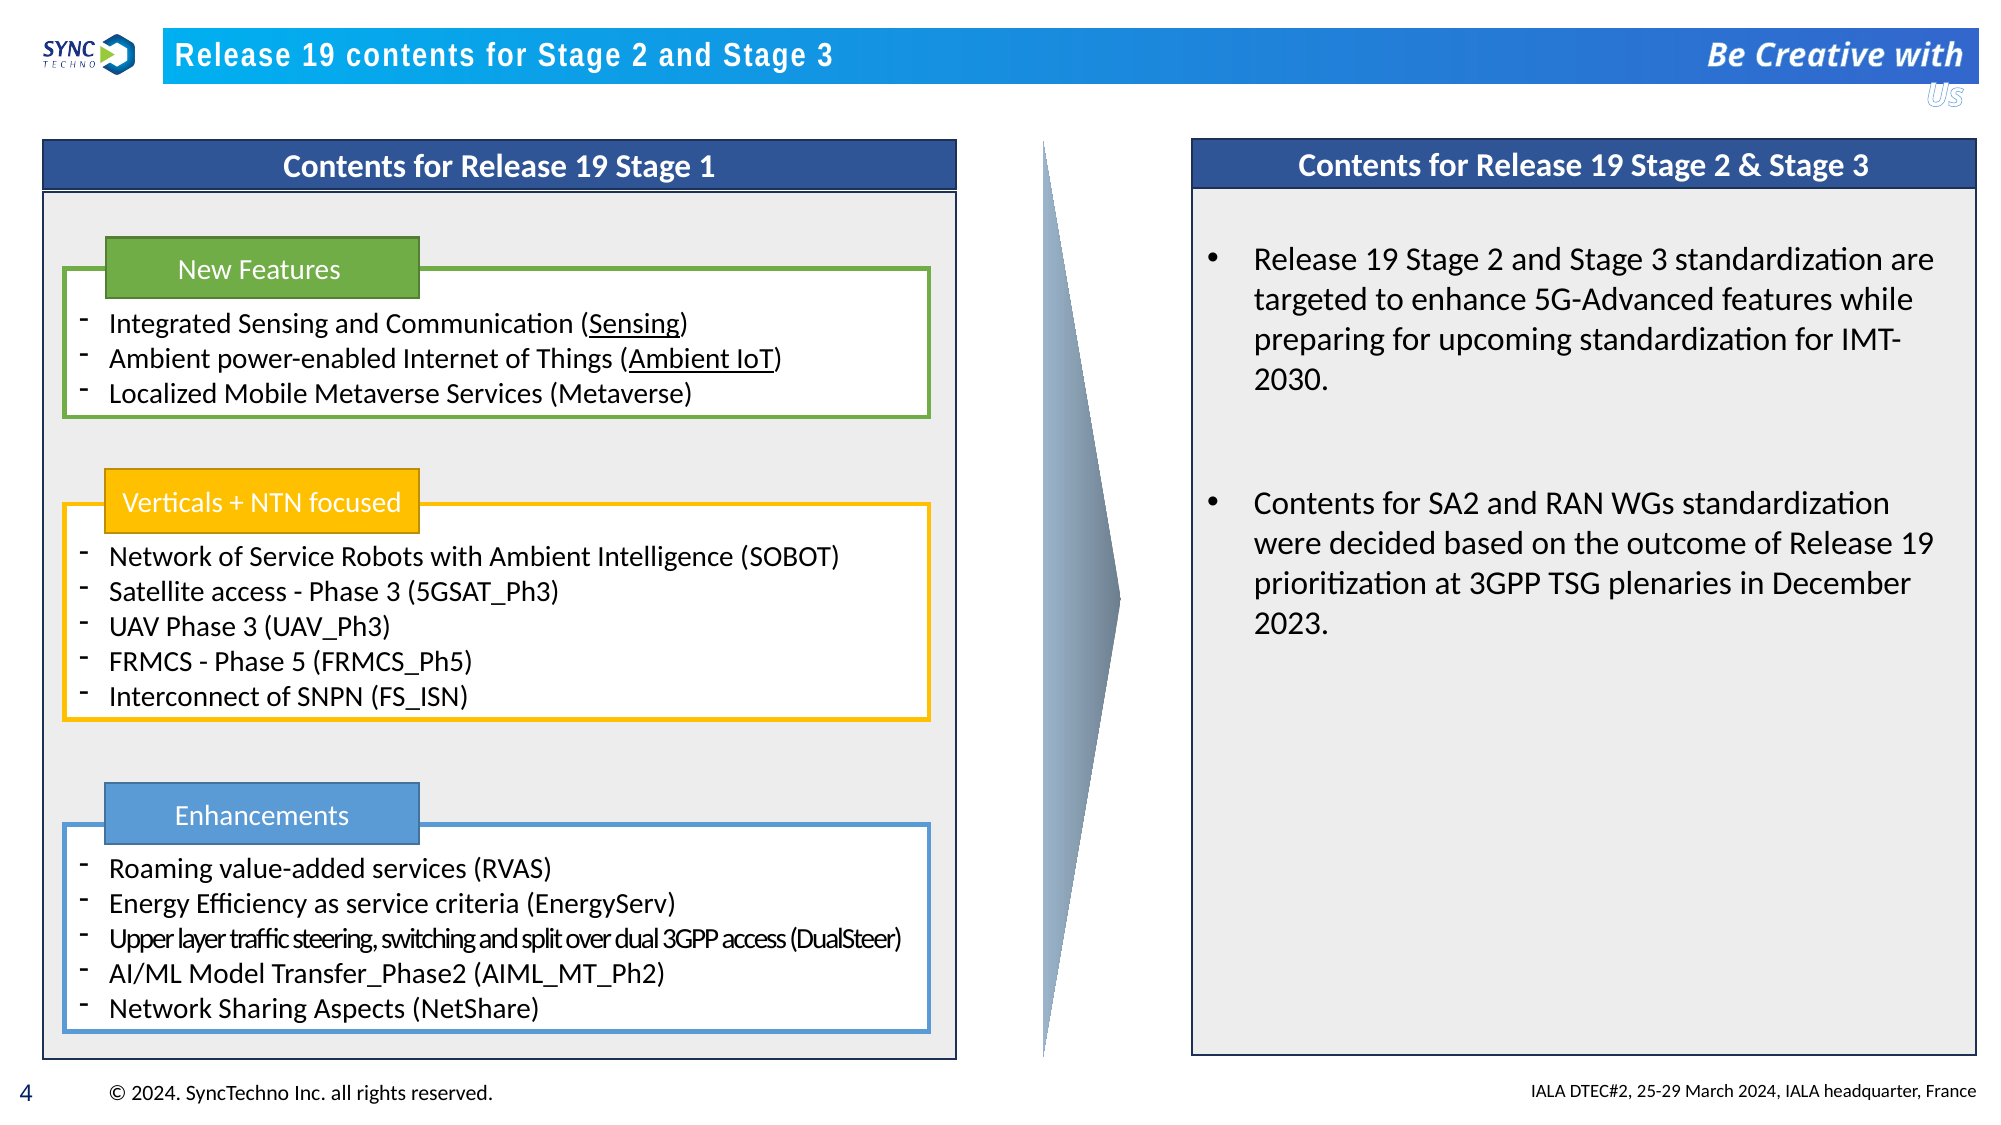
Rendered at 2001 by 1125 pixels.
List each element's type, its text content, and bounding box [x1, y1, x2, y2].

text_box [1191, 189, 1977, 1056]
text_box Release 19 Stage 2 and Stage 3 standardization are targeted to enhance 5G-Advanced features while preparing for upcoming standardization for IMT-2030. [1192, 230, 1976, 405]
text_box Contents for SA2 and RAN WGs standardization were decided based on the outcome of Release 19 prioritization at 3GPP TSG plenaries in December 2023. [1192, 474, 1976, 649]
text_box [1041, 138, 1123, 1060]
picture [43, 34, 135, 75]
text_box Contents for Release 19 Stage 2 & Stage 3 [1191, 138, 1977, 189]
text_box Release 19 contents for Stage 2 and Stage 3 [160, 25, 1657, 81]
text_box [43, 139, 957, 1059]
